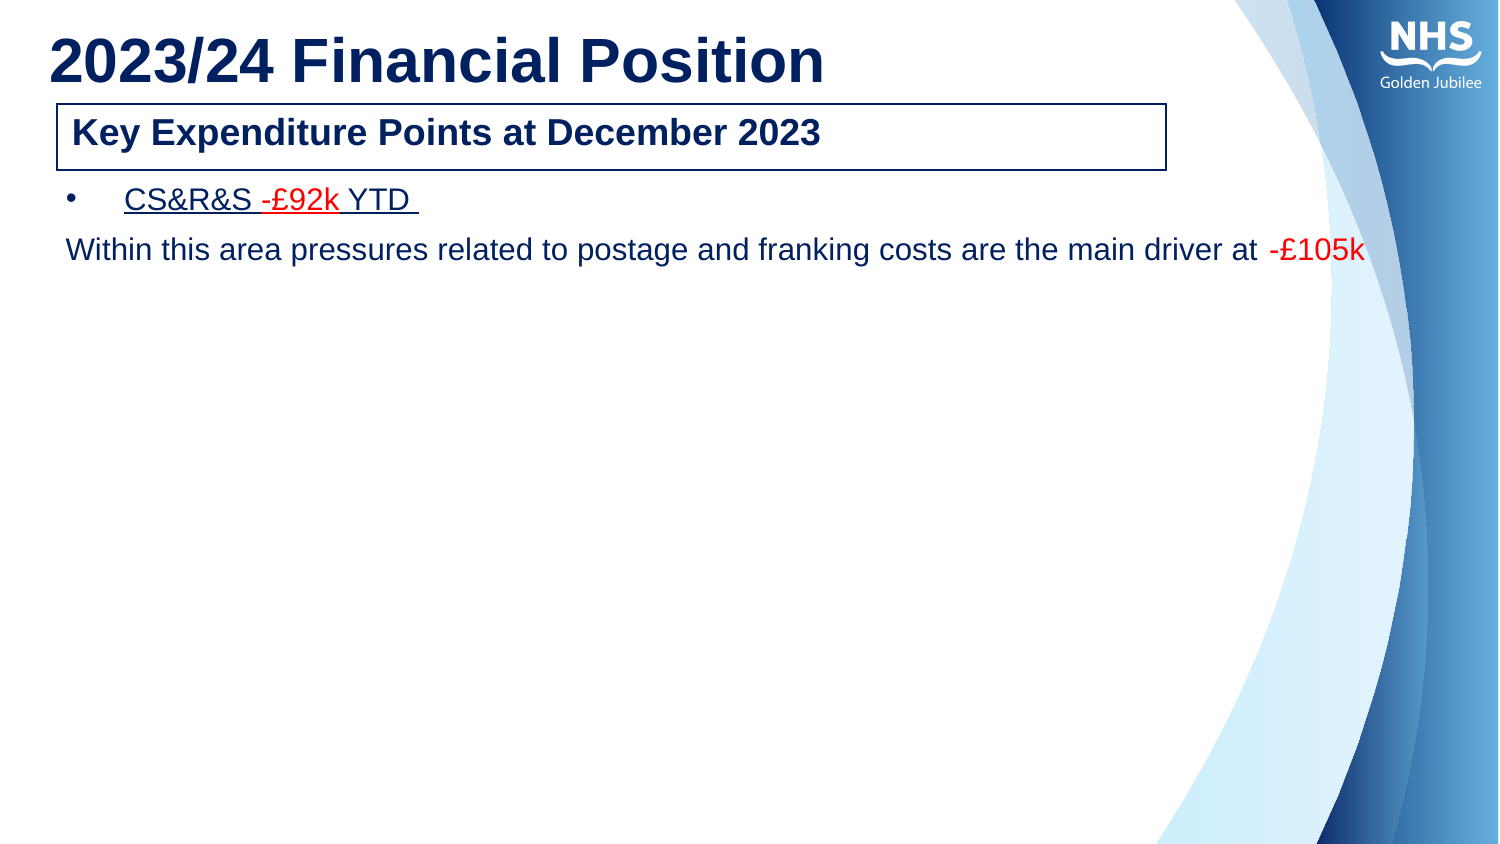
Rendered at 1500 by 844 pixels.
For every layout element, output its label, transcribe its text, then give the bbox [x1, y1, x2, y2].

text_box CS&R&S -£92k YTD Within this area pressures related to postage and franking costs are the main driver at -£105k [49, 179, 1427, 844]
picture [1380, 21, 1482, 92]
title 2023/24 Financial Position [49, 23, 1064, 95]
table_header Key Expenditure Points at December 2023 [58, 105, 1165, 169]
